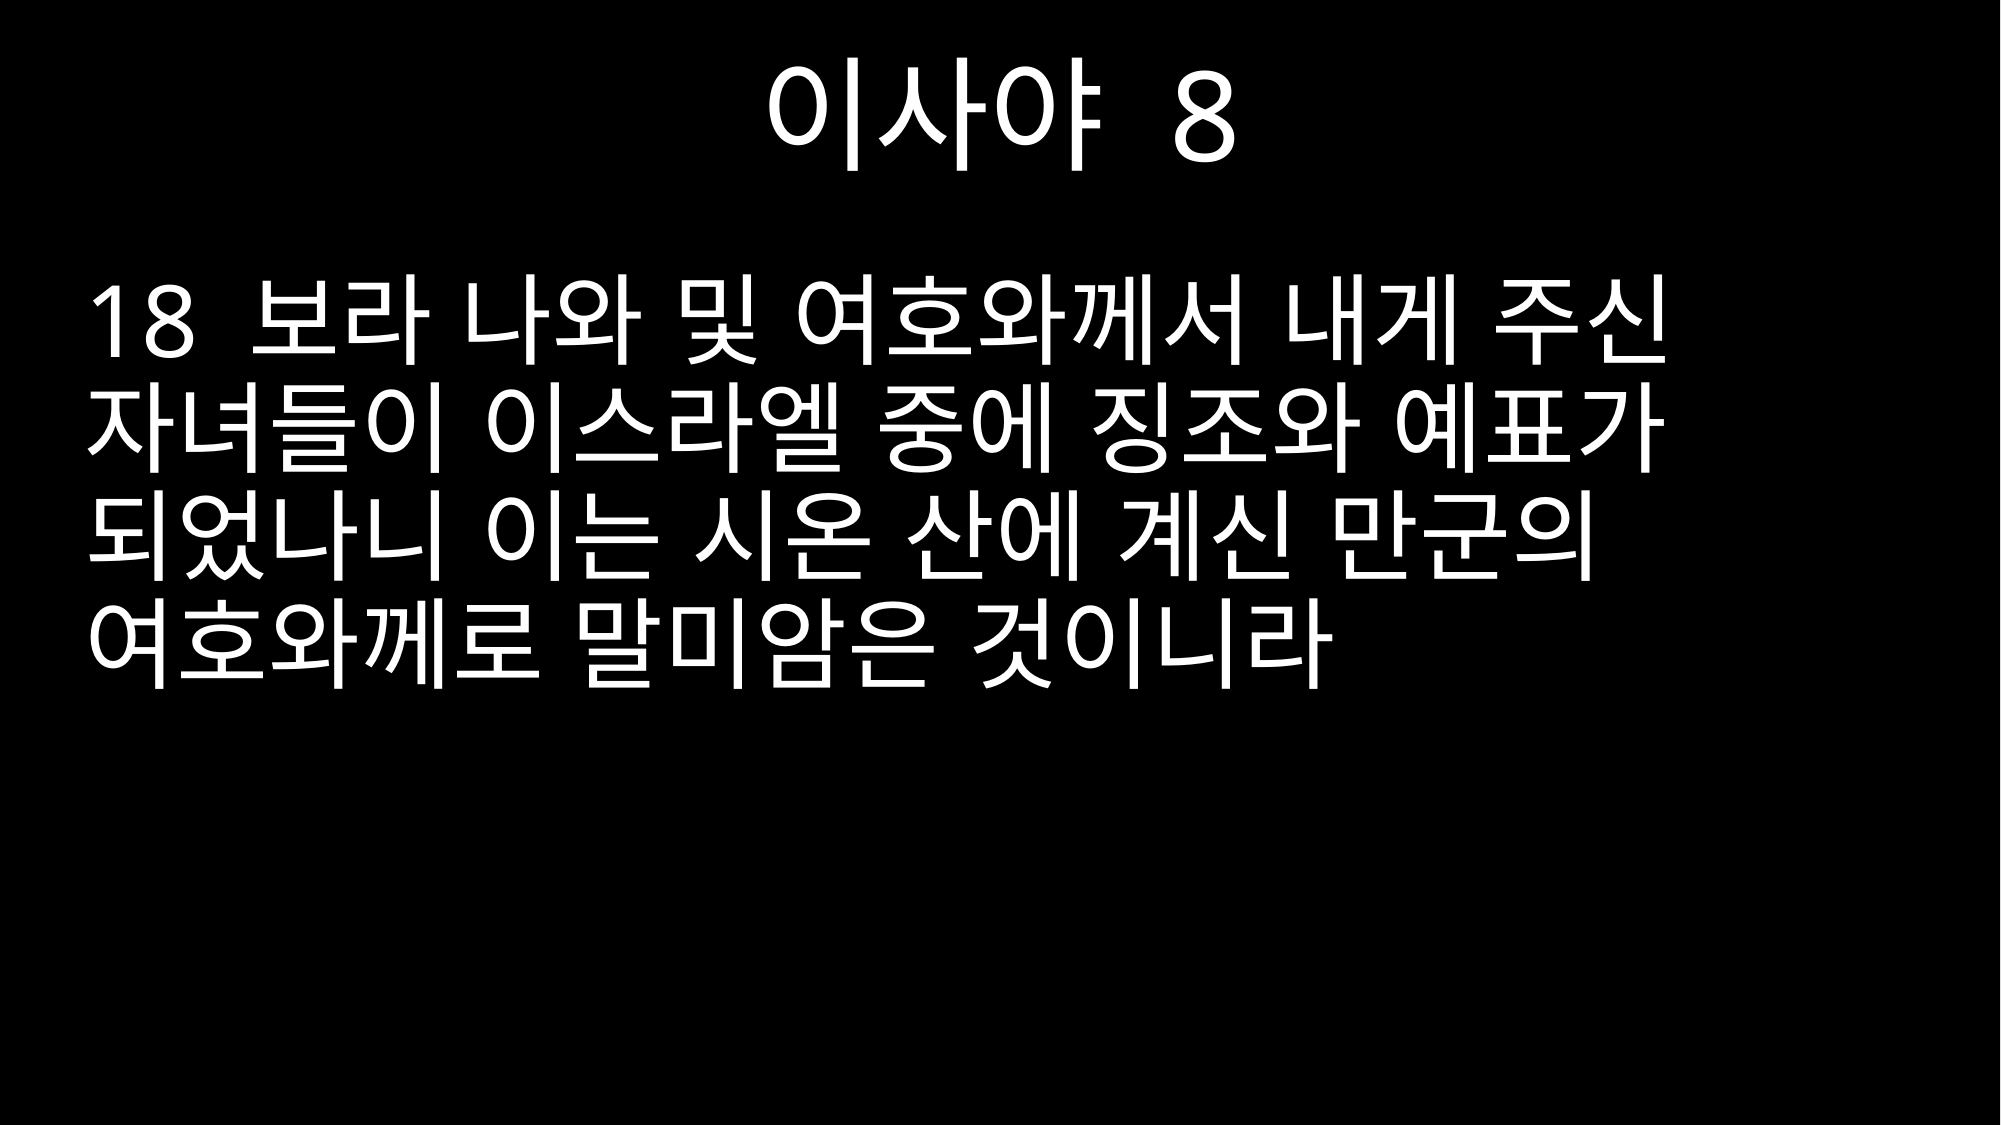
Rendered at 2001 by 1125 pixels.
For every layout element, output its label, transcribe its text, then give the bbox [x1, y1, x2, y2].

footer 이사야 8 [0, 32, 2000, 192]
list 18 보라 나와 및 여호와께서 내게 주신 자녀들이 이스라엘 중에 징조와 예표가 되었나니 이는 시온 산에 계신 만군의 여호와께로 말미암은 것이니라 [69, 263, 1953, 423]
picture [0, 0, 2001, 1125]
